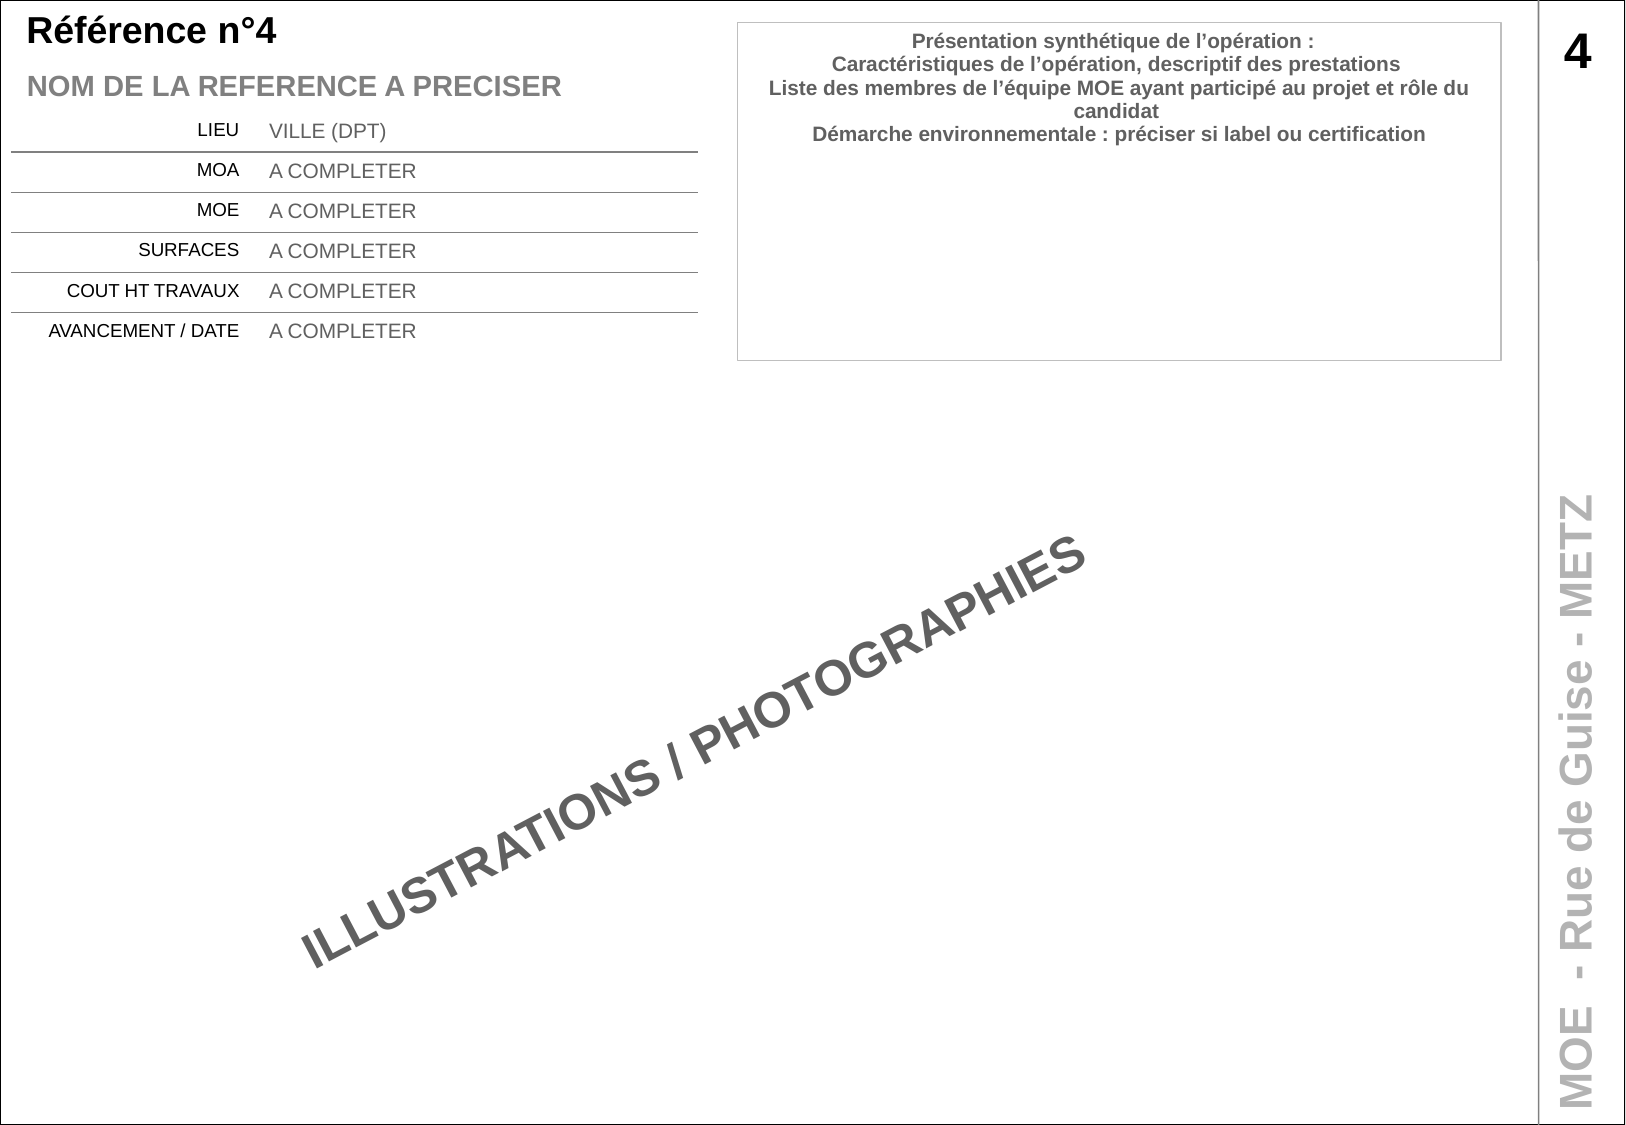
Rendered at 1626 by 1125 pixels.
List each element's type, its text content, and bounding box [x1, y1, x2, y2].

table_cell LIEU [13, 113, 253, 151]
table_cell MOE [13, 193, 253, 232]
text_box 4 [1542, 11, 1613, 87]
table_cell VILLE (DPT) [255, 113, 696, 151]
text_box [737, 22, 1501, 361]
text_box Référence n°4 [11, 0, 827, 59]
table_cell COUT HT TRAVAUX [13, 273, 253, 312]
text_box MOE - Rue de Guise - METZ [1539, 0, 1625, 1125]
text_box ILLUSTRATIONS / PHOTOGRAPHIES [274, 402, 1316, 1014]
table_cell A COMPLETER [255, 273, 696, 312]
table_header NOM DE LA REFERENCE A PRECISER [13, 63, 696, 111]
table_cell A COMPLETER [255, 313, 696, 352]
table_cell A COMPLETER [255, 153, 696, 192]
table_cell A COMPLETER [255, 233, 696, 272]
table_cell MOA [13, 153, 253, 192]
table_cell A COMPLETER [255, 193, 696, 232]
table_cell AVANCEMENT / DATE [13, 313, 253, 352]
table_cell SURFACES [13, 233, 253, 272]
